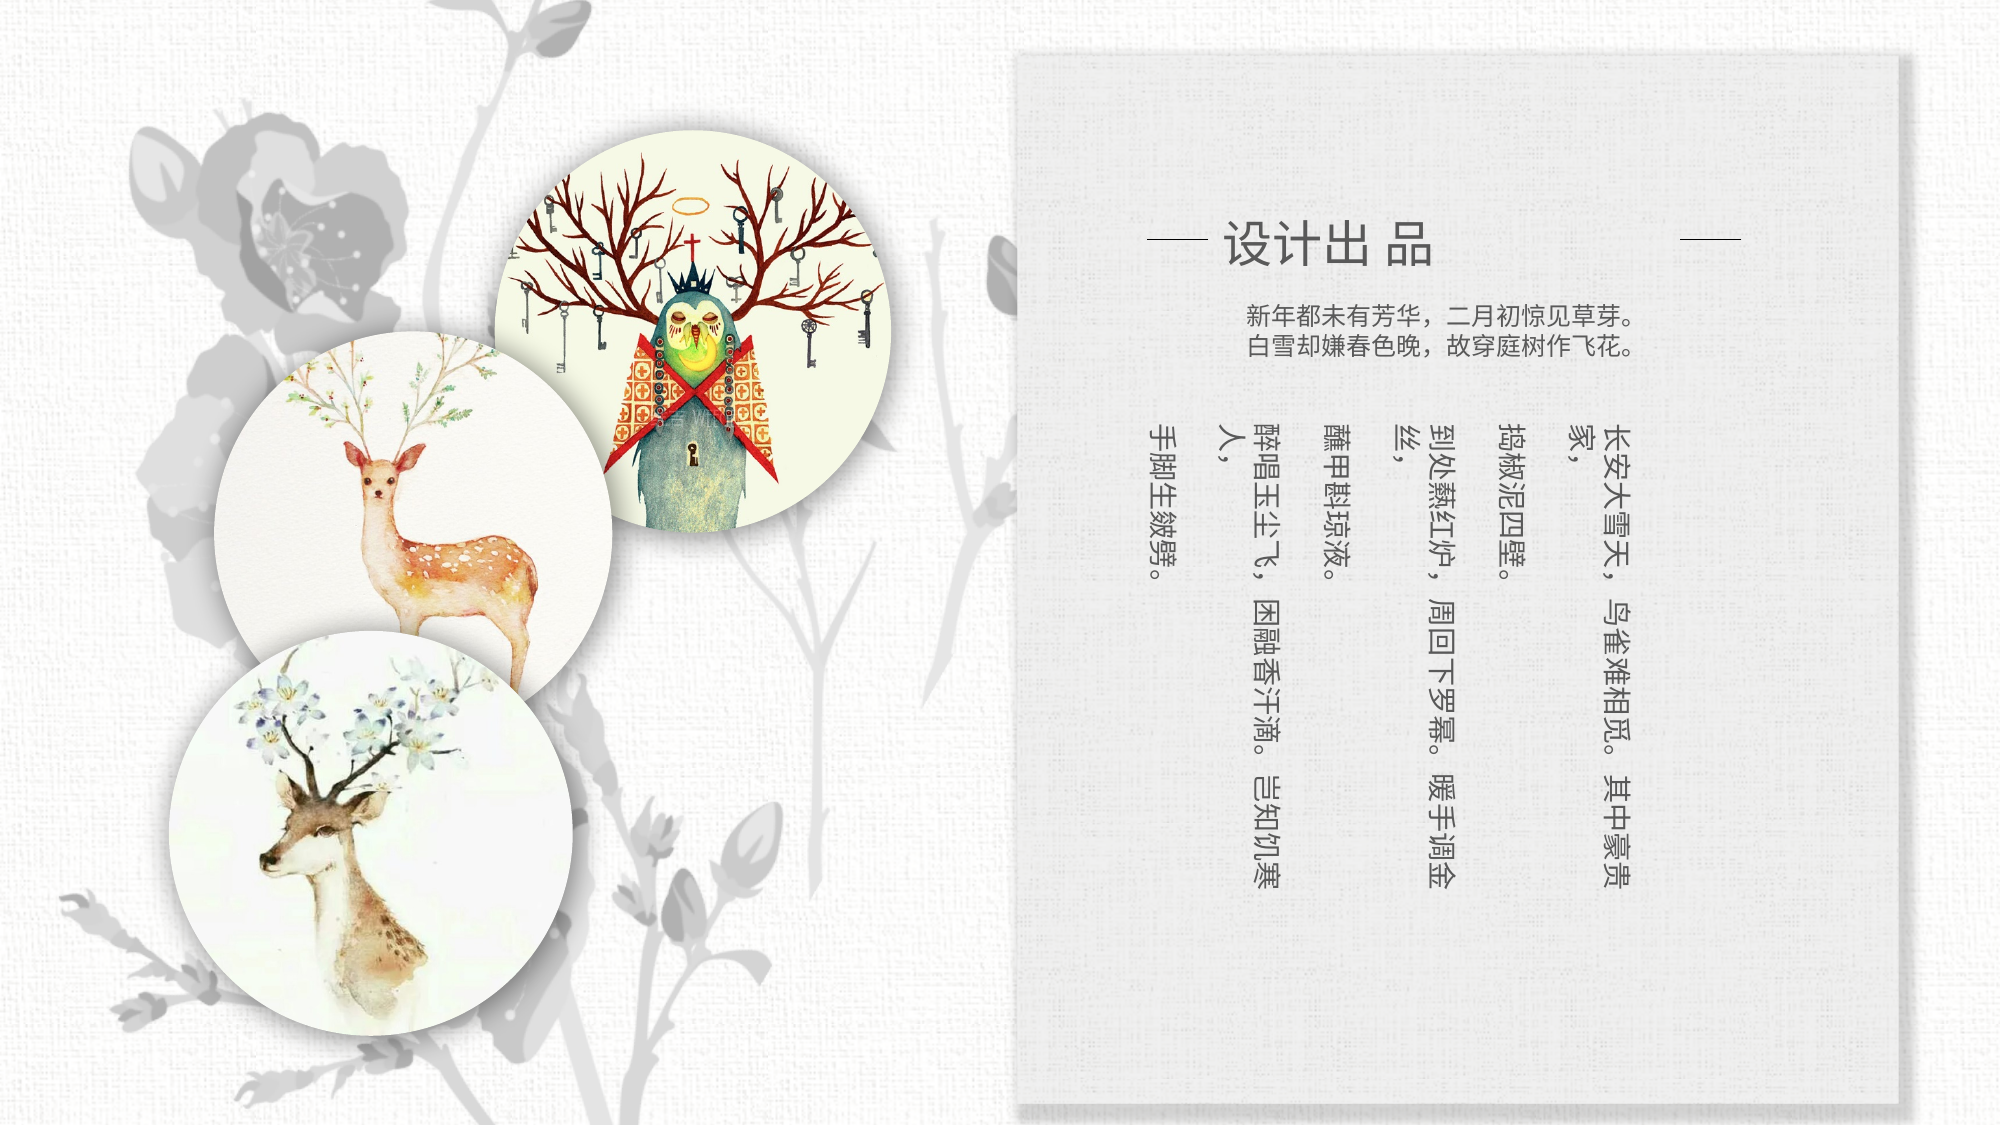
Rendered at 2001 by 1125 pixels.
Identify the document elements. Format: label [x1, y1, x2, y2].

text_box [1017, 55, 1899, 1104]
text_box [1146, 205, 1742, 281]
picture [0, 0, 958, 1125]
